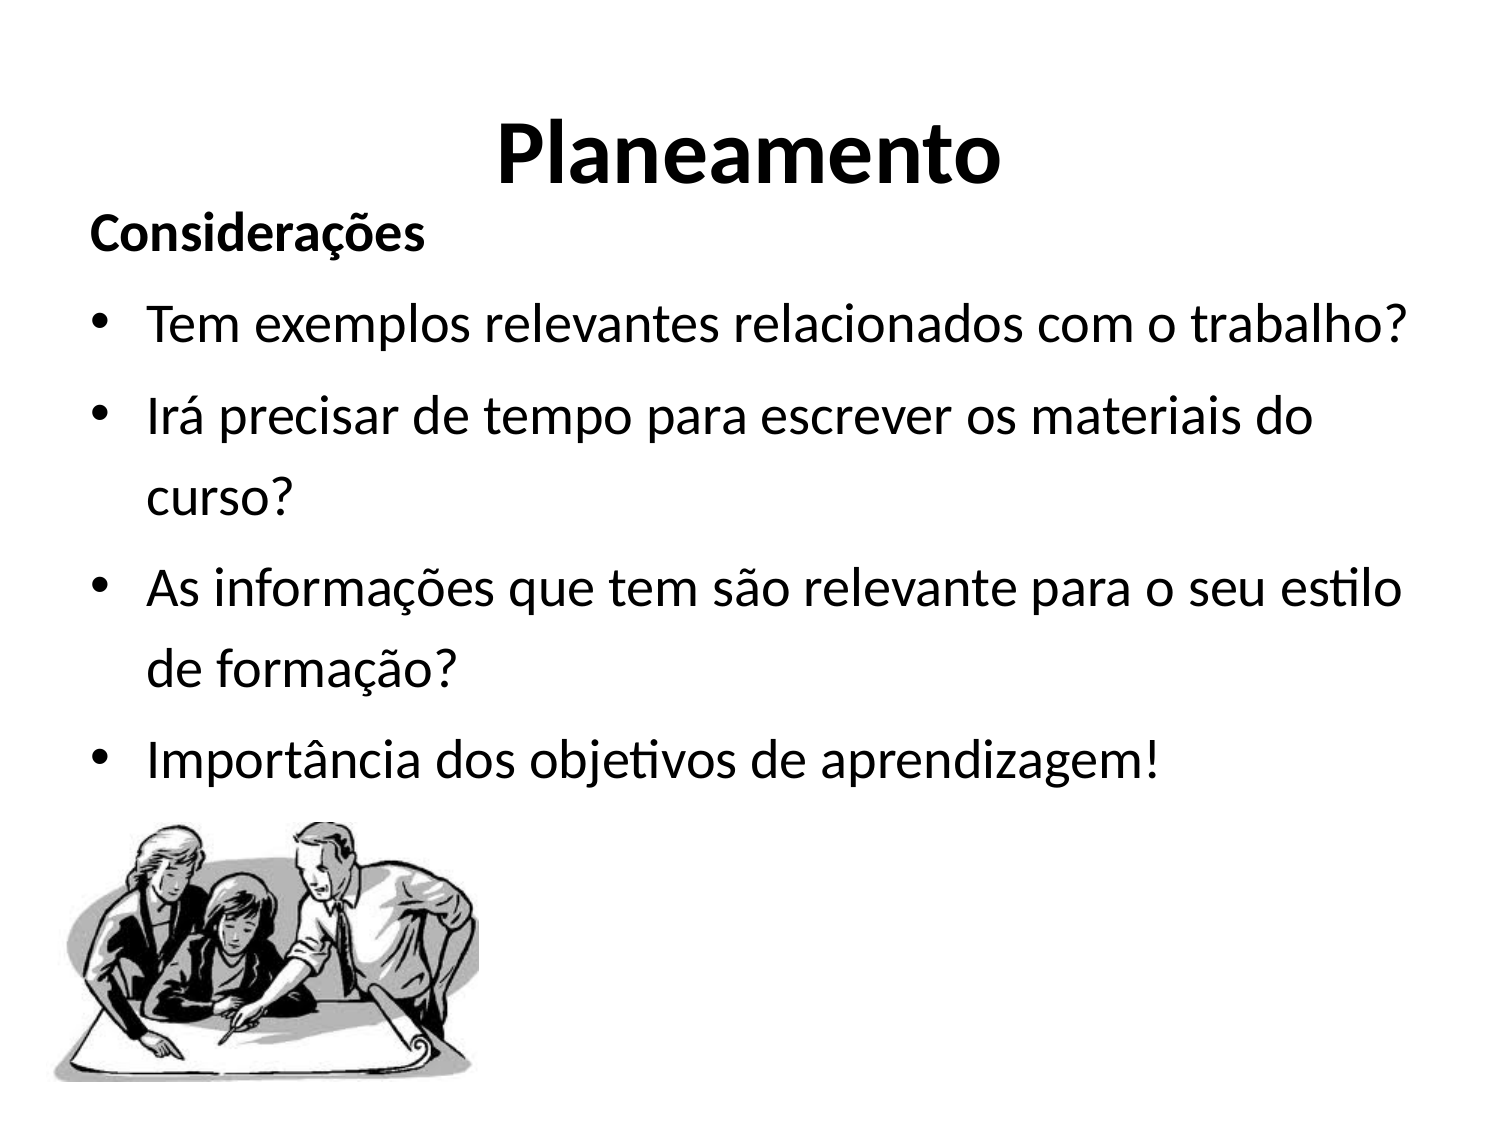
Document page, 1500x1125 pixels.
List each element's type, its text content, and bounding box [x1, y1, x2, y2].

picture [46, 822, 479, 1083]
title Planeamento [74, 61, 1426, 174]
list Considerações Tem exemplos relevantes relacionados com o trabalho? Irá precisar de tempo para escrever os materiais do curso? As informações que tem são relevante para o seu estilo de formação? Importância dos objetivos de aprendizagem! [74, 174, 1426, 918]
